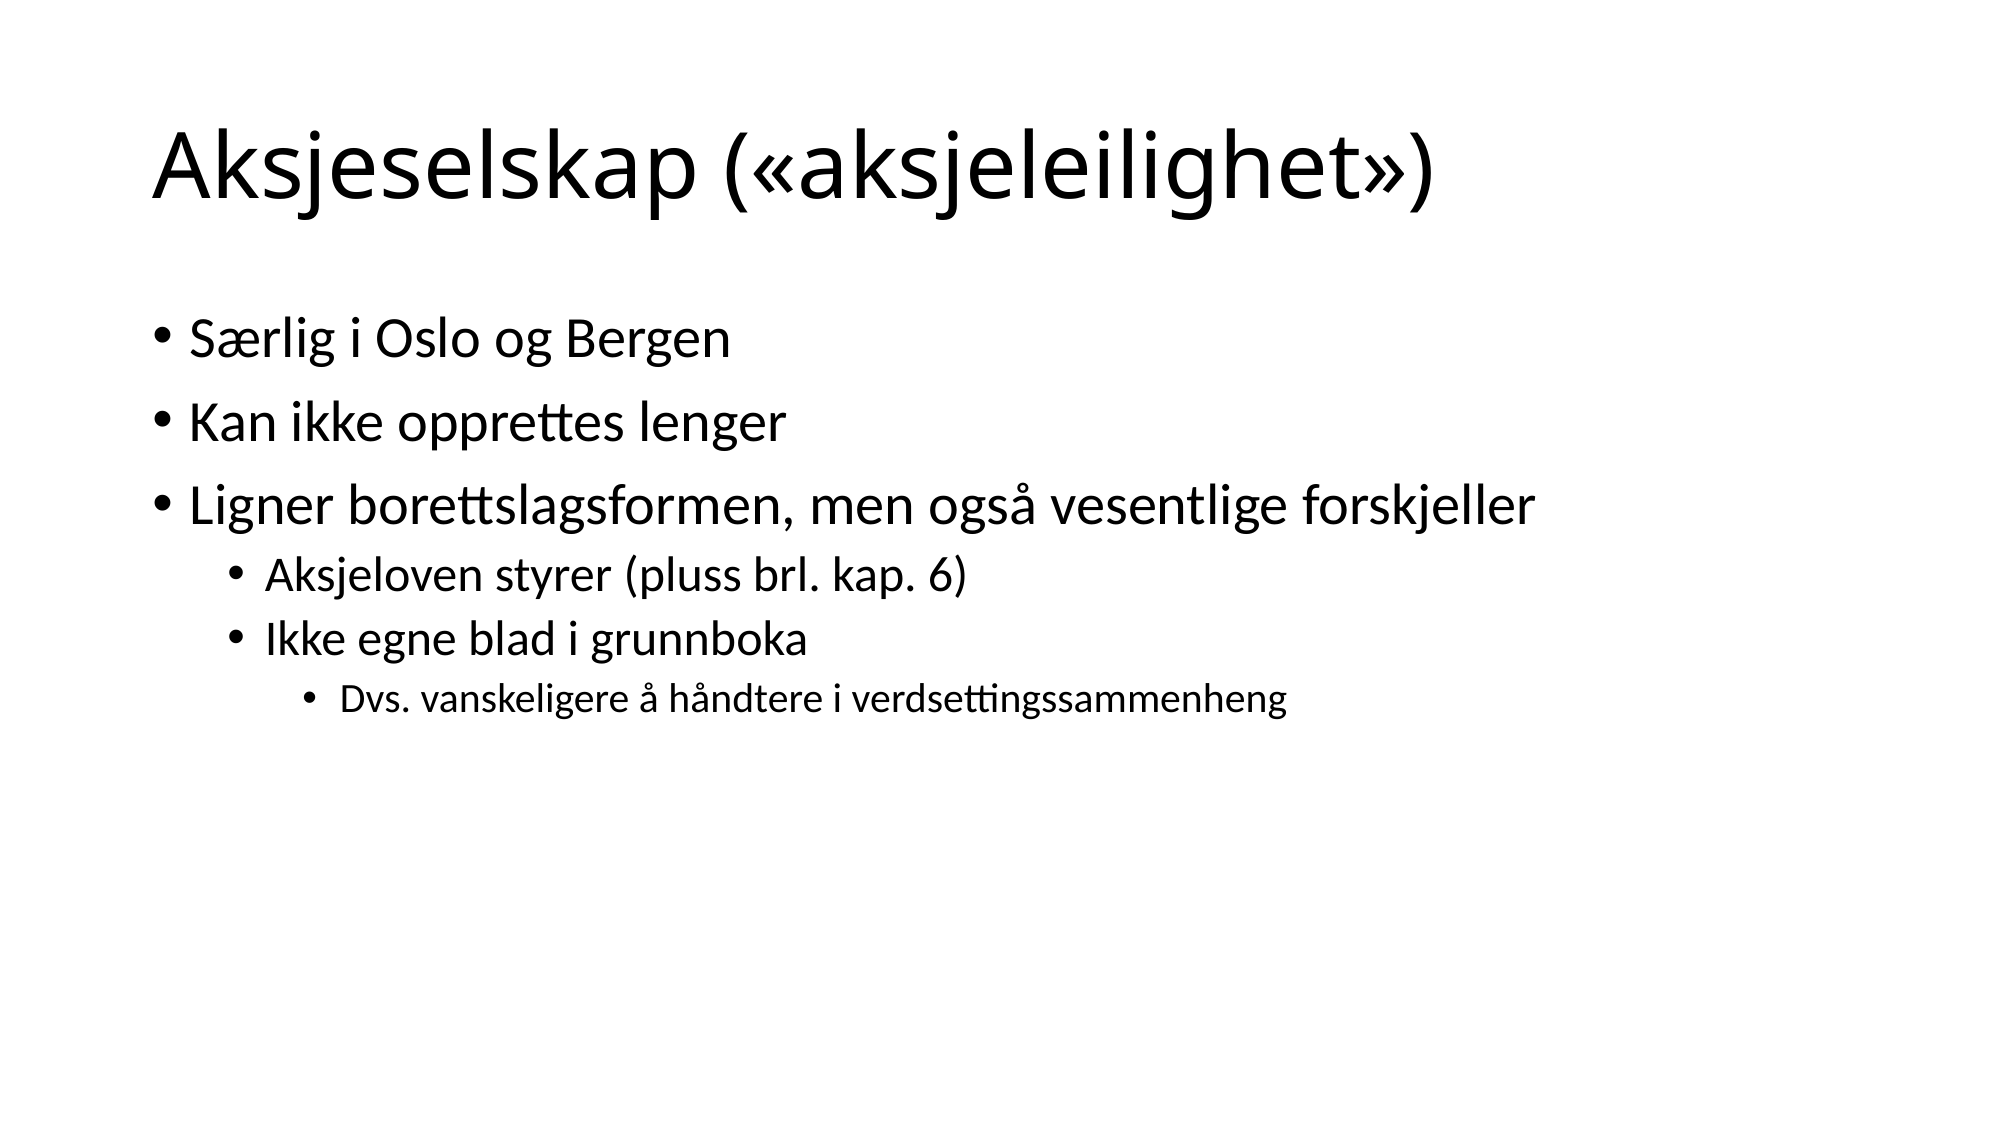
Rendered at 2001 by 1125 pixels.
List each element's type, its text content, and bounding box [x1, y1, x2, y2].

list Særlig i Oslo og Bergen Kan ikke opprettes lenger Ligner borettslagsformen, men også vesentlige forskjeller Aksjeloven styrer (pluss brl. kap. 6) Ikke egne blad i grunnboka Dvs. vanskeligere å håndtere i verdsettingssammenheng [137, 299, 1863, 1014]
title Aksjeselskap («aksjeleilighet») [137, 59, 1863, 278]
